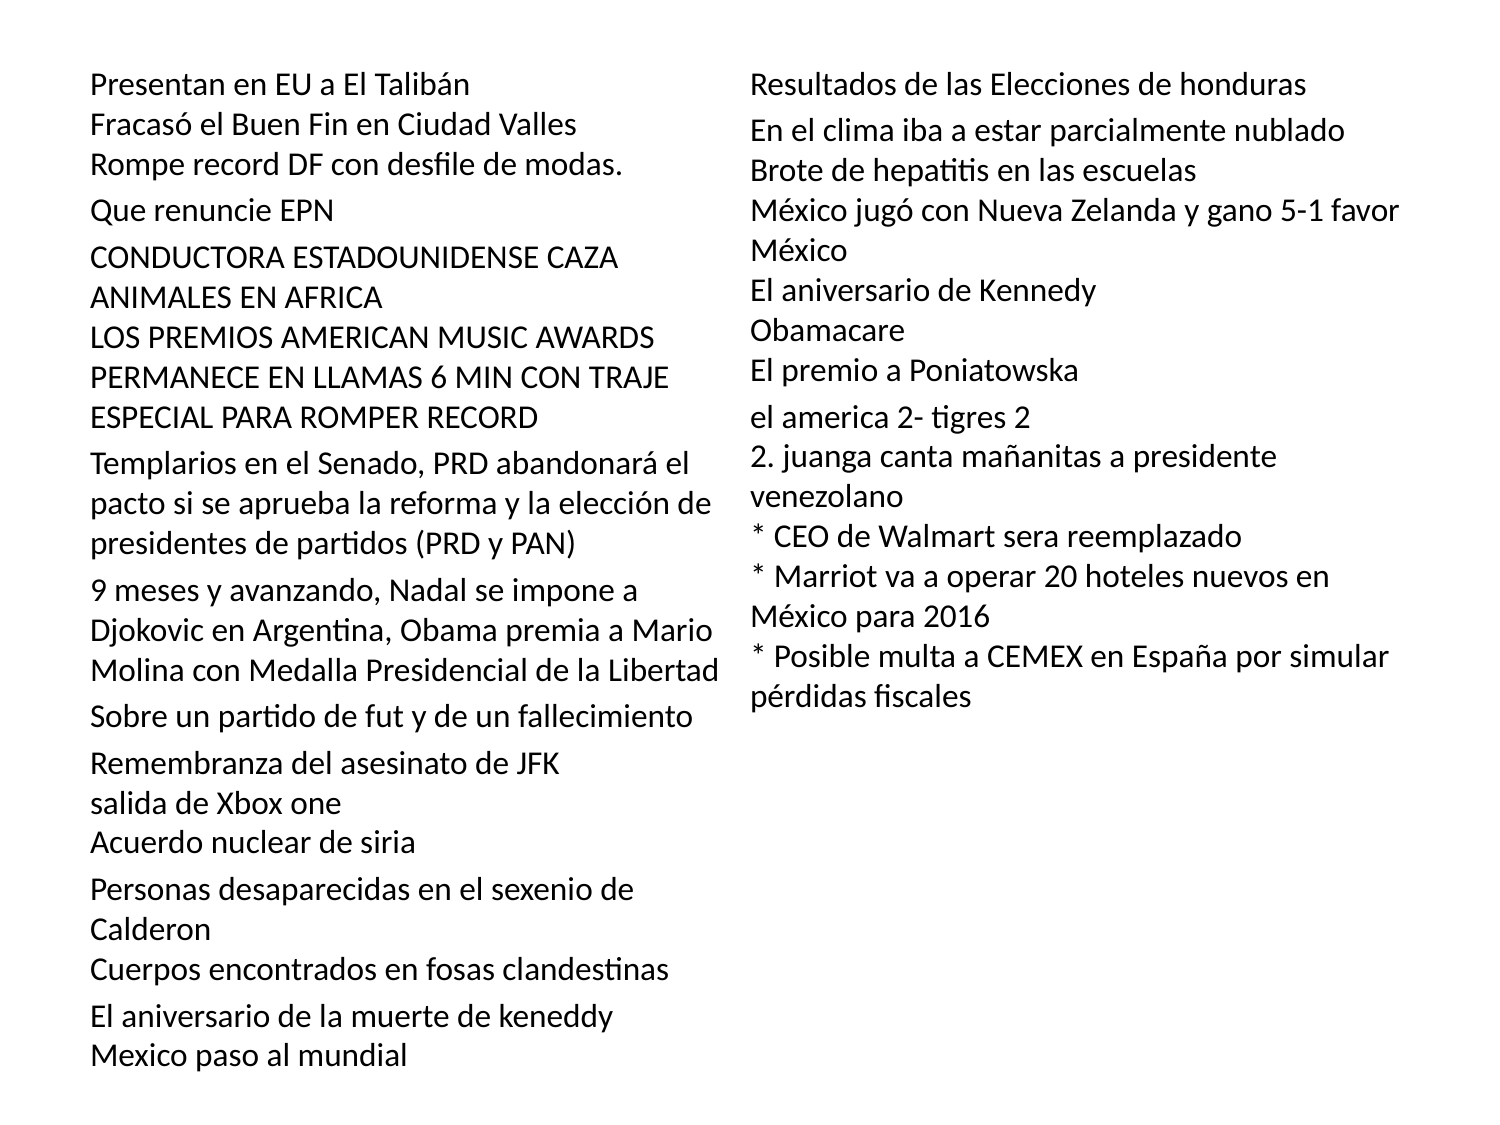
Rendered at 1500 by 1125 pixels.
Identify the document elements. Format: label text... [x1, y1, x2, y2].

list Presentan en EU a El Talibán Fracasó el Buen Fin en Ciudad Valles Rompe record DF con desfile de modas. Que renuncie EPN CONDUCTORA ESTADOUNIDENSE CAZA ANIMALES EN AFRICA LOS PREMIOS AMERICAN MUSIC AWARDS PERMANECE EN LLAMAS 6 MIN CON TRAJE ESPECIAL PARA ROMPER RECORD Templarios en el Senado, PRD abandonará el pacto si se aprueba la reforma y la elección de presidentes de partidos (PRD y PAN) 9 meses y avanzando, Nadal se impone a Djokovic en Argentina, Obama premia a Mario Molina con Medalla Presidencial de la Libertad Sobre un partido de fut y de un fallecimiento Remembranza del asesinato de JFK salida de Xbox one Acuerdo nuclear de siria Personas desaparecidas en el sexenio de Calderon Cuerpos encontrados en fosas clandestinas El aniversario de la muerte de keneddy Mexico paso al mundial Resultados de las Elecciones de honduras En el clima iba a estar parcialmente nublado Brote de hepatitis en las escuelas México jugó con Nueva Zelanda y gano 5-1 favor México El aniversario de Kennedy Obamacare El premio a Poniatowska el america 2- tigres 2 2. juanga canta mañanitas a presidente venezolano * CEO de Walmart sera reemplazado * Marriot va a operar 20 hoteles nuevos en México para 2016 * Posible multa a CEMEX en España por simular pérdidas fiscales [75, 54, 1425, 1083]
